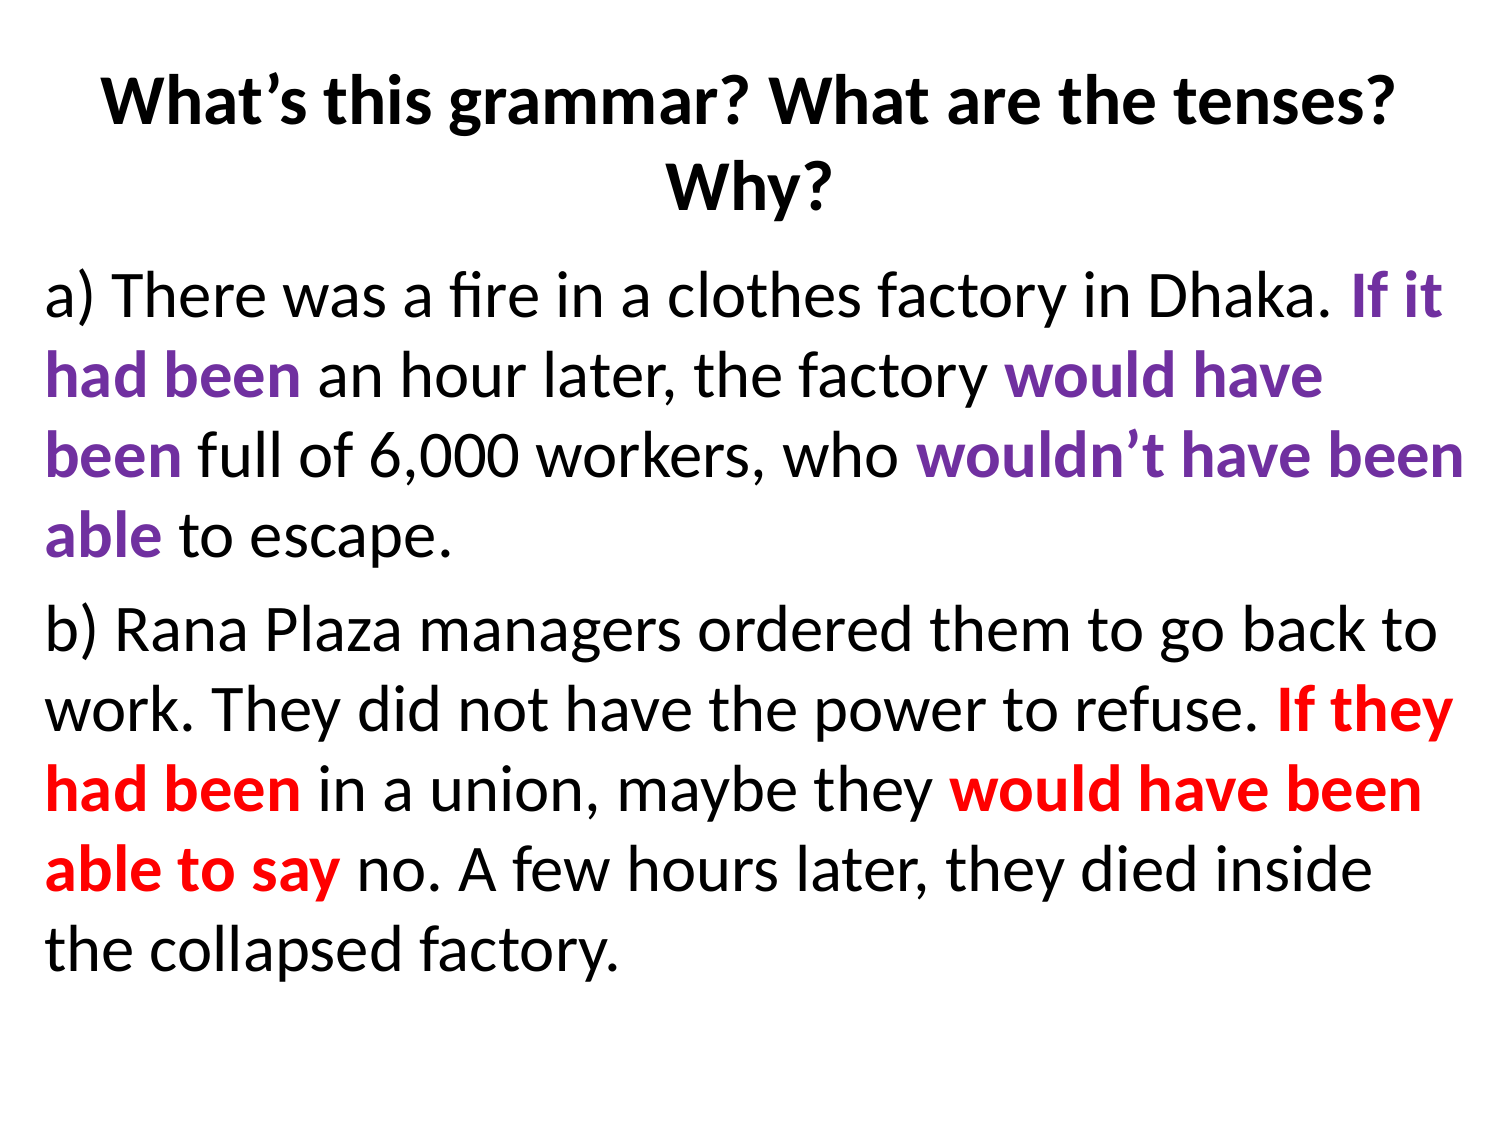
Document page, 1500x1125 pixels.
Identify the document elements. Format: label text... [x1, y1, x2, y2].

title What’s this grammar? What are the tenses? Why? [75, 45, 1425, 233]
list a) There was a fire in a clothes factory in Dhaka. If it had been an hour later, the factory would have been full of 6,000 workers, who wouldn’t have been able to escape. b) Rana Plaza managers ordered them to go back to work. They did not have the power to refuse. If they had been in a union, maybe they would have been able to say no. A few hours later, they died inside the collapsed factory. [29, 243, 1483, 1106]
